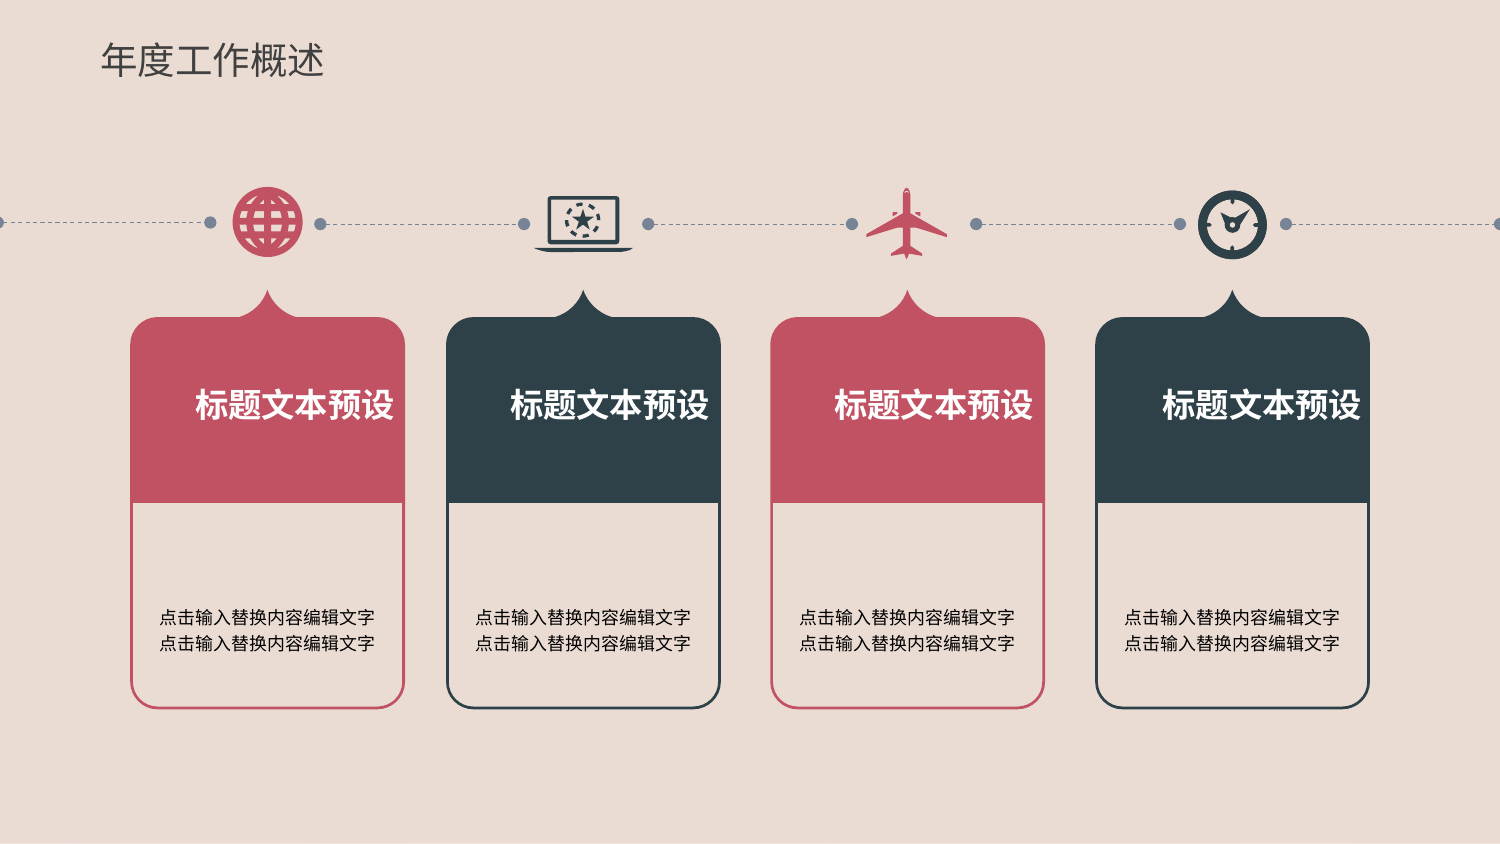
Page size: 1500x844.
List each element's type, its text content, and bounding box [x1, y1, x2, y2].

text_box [129, 289, 406, 710]
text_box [1094, 289, 1371, 710]
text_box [769, 289, 1046, 710]
text_box 年度工作概述 [100, 28, 450, 91]
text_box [445, 289, 722, 710]
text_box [0, 186, 1500, 260]
